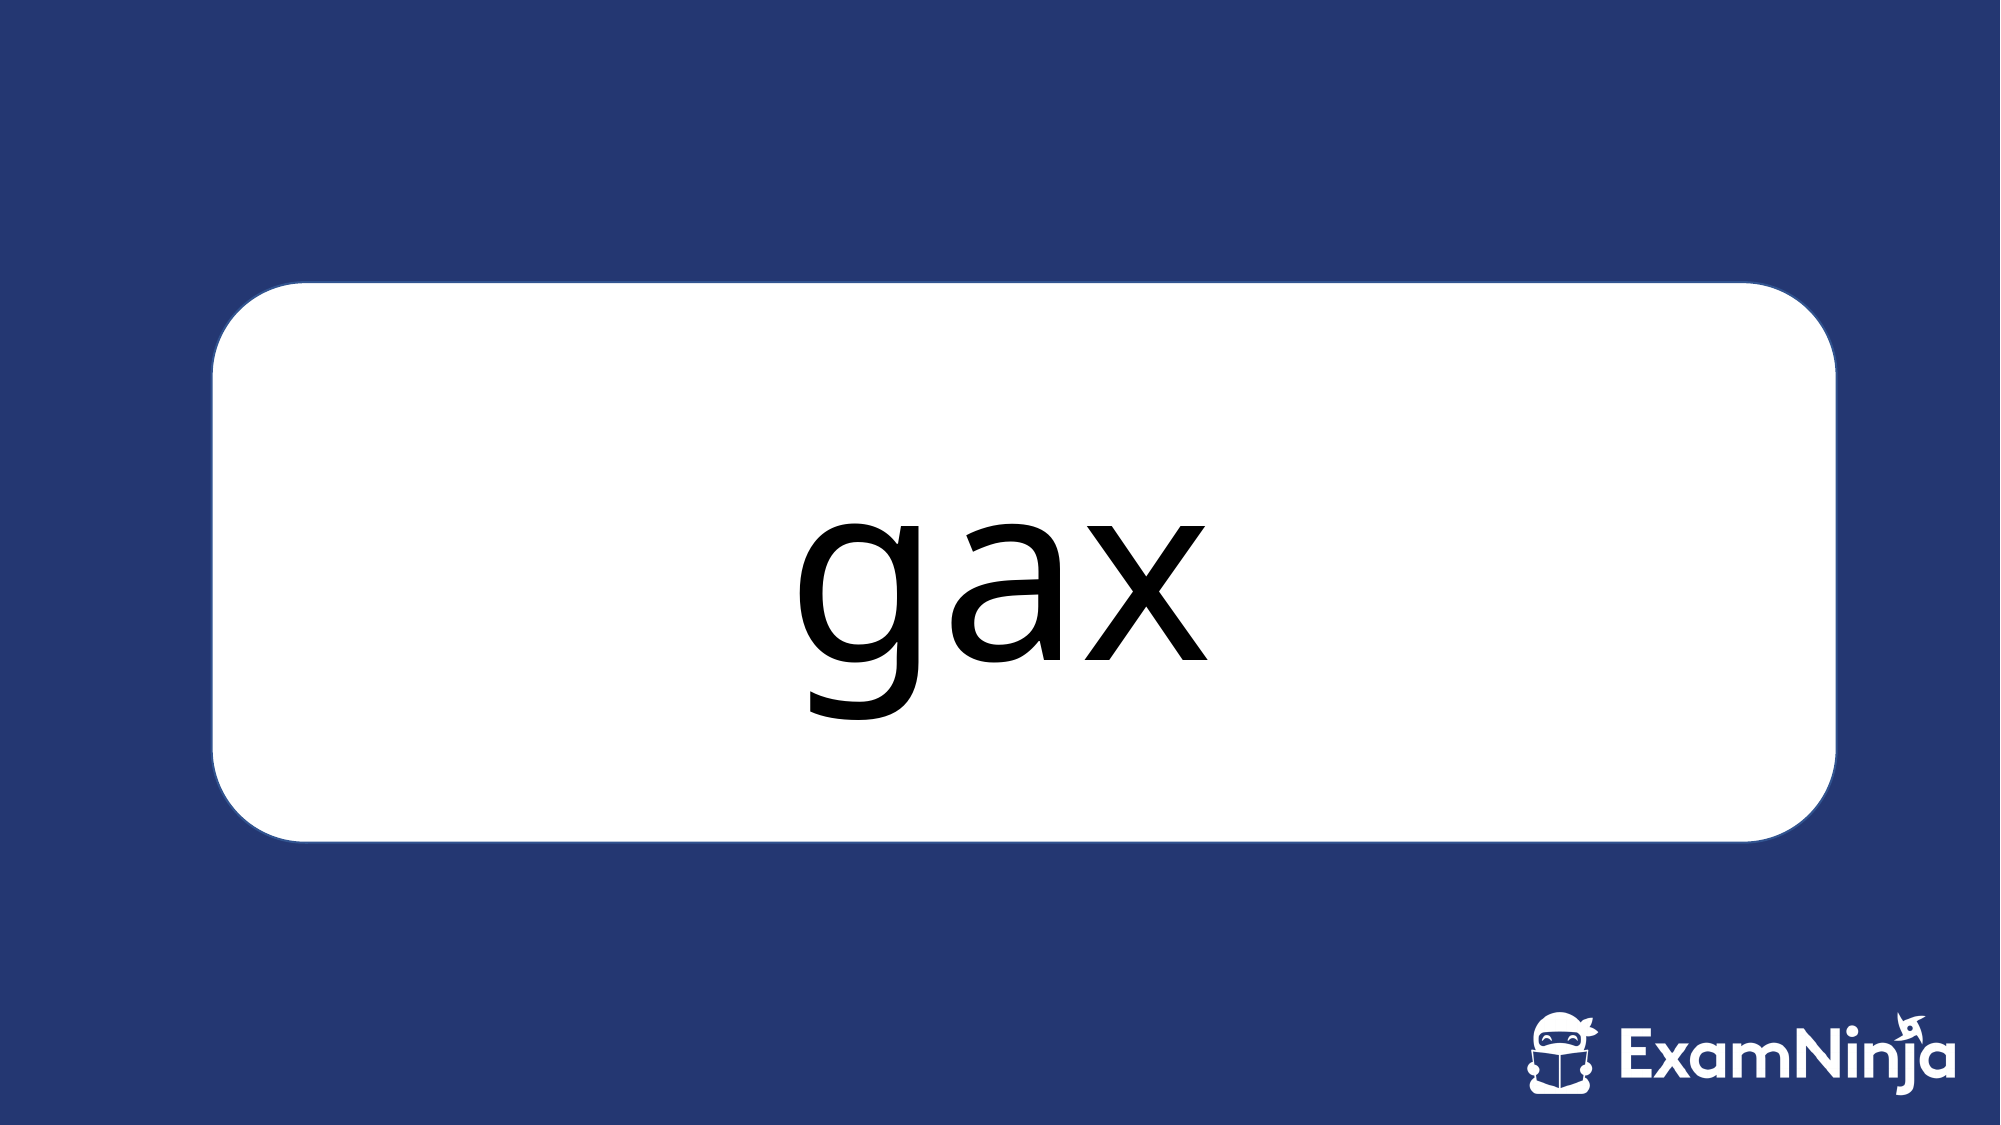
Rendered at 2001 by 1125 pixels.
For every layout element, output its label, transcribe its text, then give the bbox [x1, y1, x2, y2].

text_box [210, 719, 1838, 844]
text_box [210, 281, 1838, 403]
text_box gax [143, 403, 1857, 719]
picture [1501, 1003, 1979, 1102]
